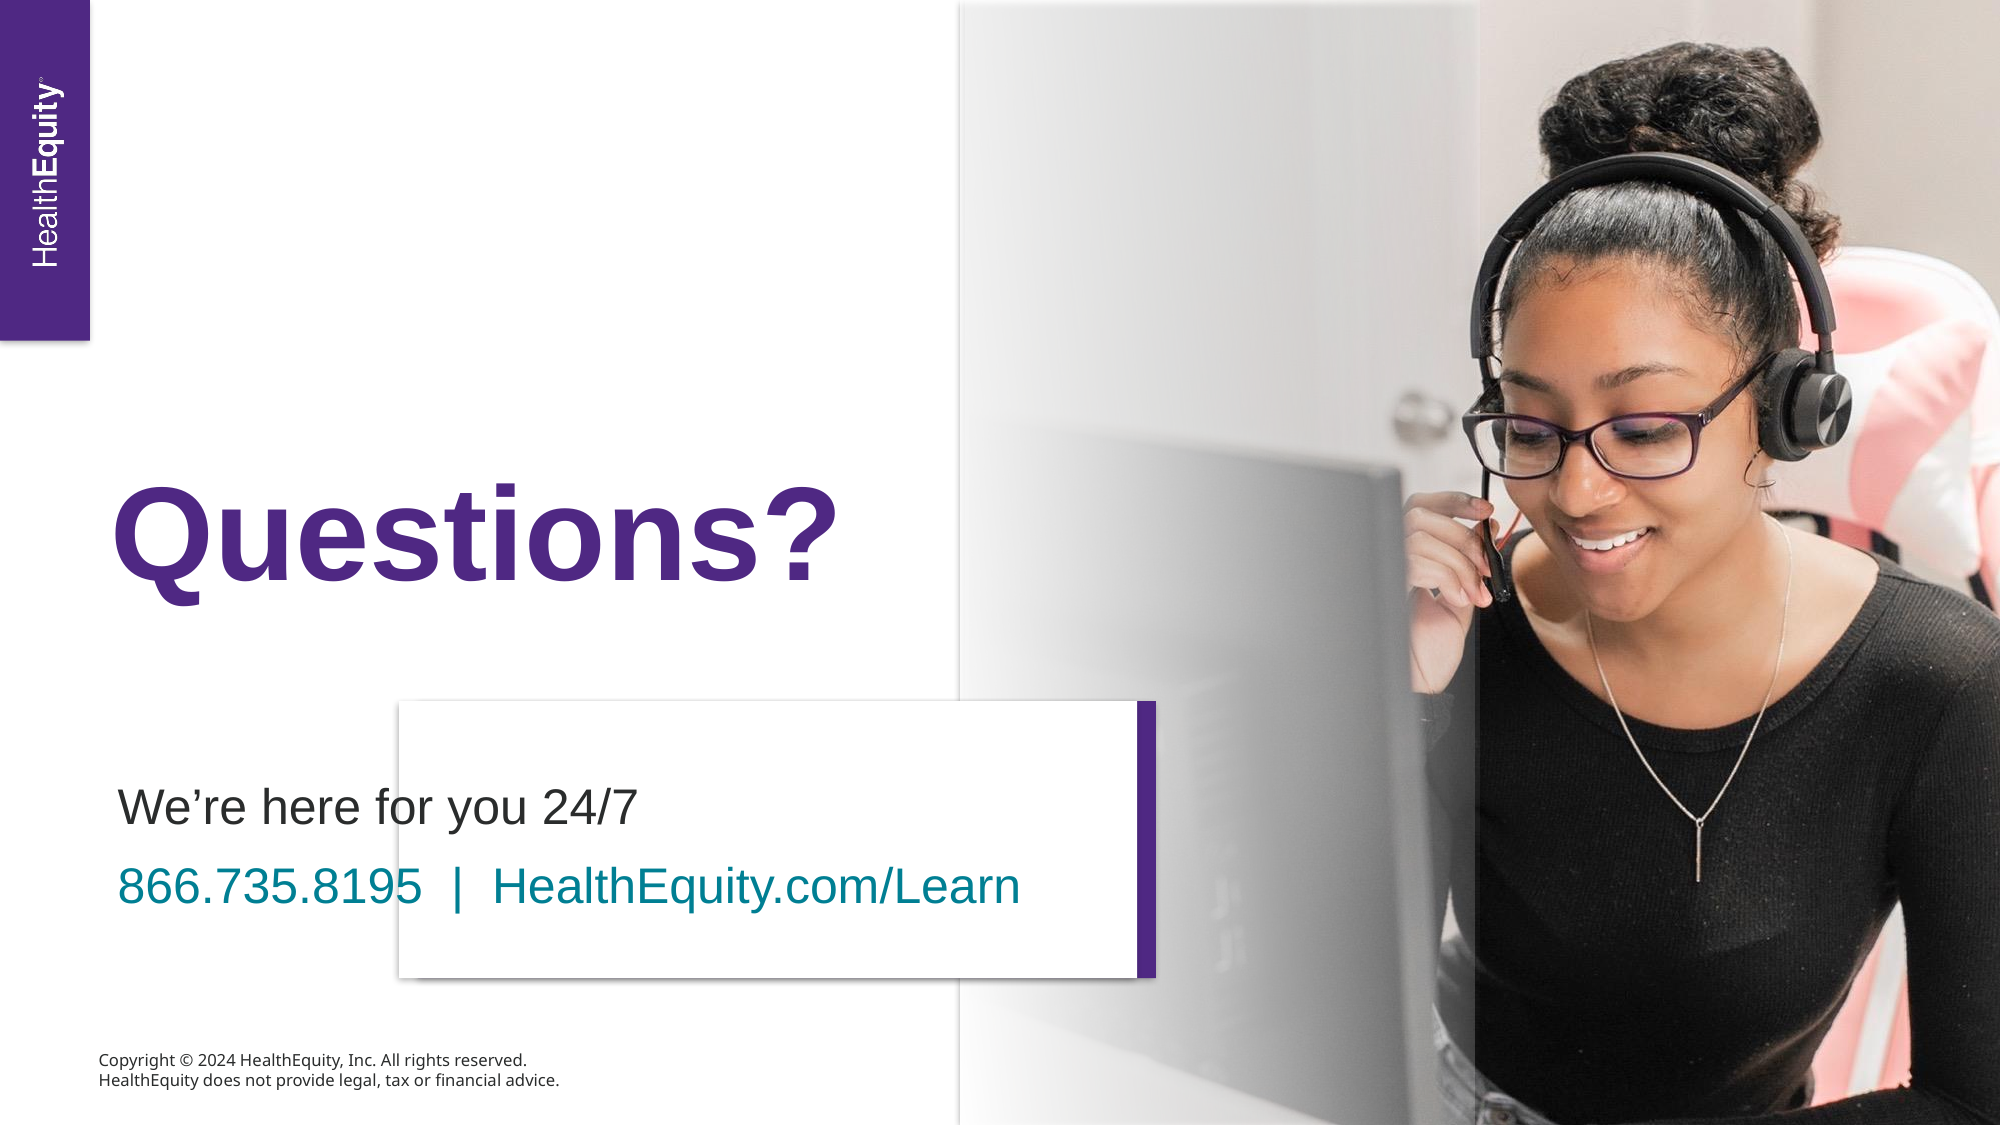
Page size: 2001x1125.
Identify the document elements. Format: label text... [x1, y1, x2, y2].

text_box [0, 125, 216, 216]
text_box We’re here for you 24/7 [117, 749, 393, 811]
picture [33, 78, 64, 125]
text_box 866.735.8195​ | HealthEquity.com/Learn [117, 847, 393, 914]
picture [675, 0, 2000, 1125]
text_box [398, 700, 1157, 979]
text_box Questions? [96, 439, 670, 604]
picture [33, 216, 64, 266]
text_box Copyright © 2024 HealthEquity, Inc. All rights reserved. HealthEquity does not provide legal, tax or financial advice. [98, 1042, 670, 1090]
